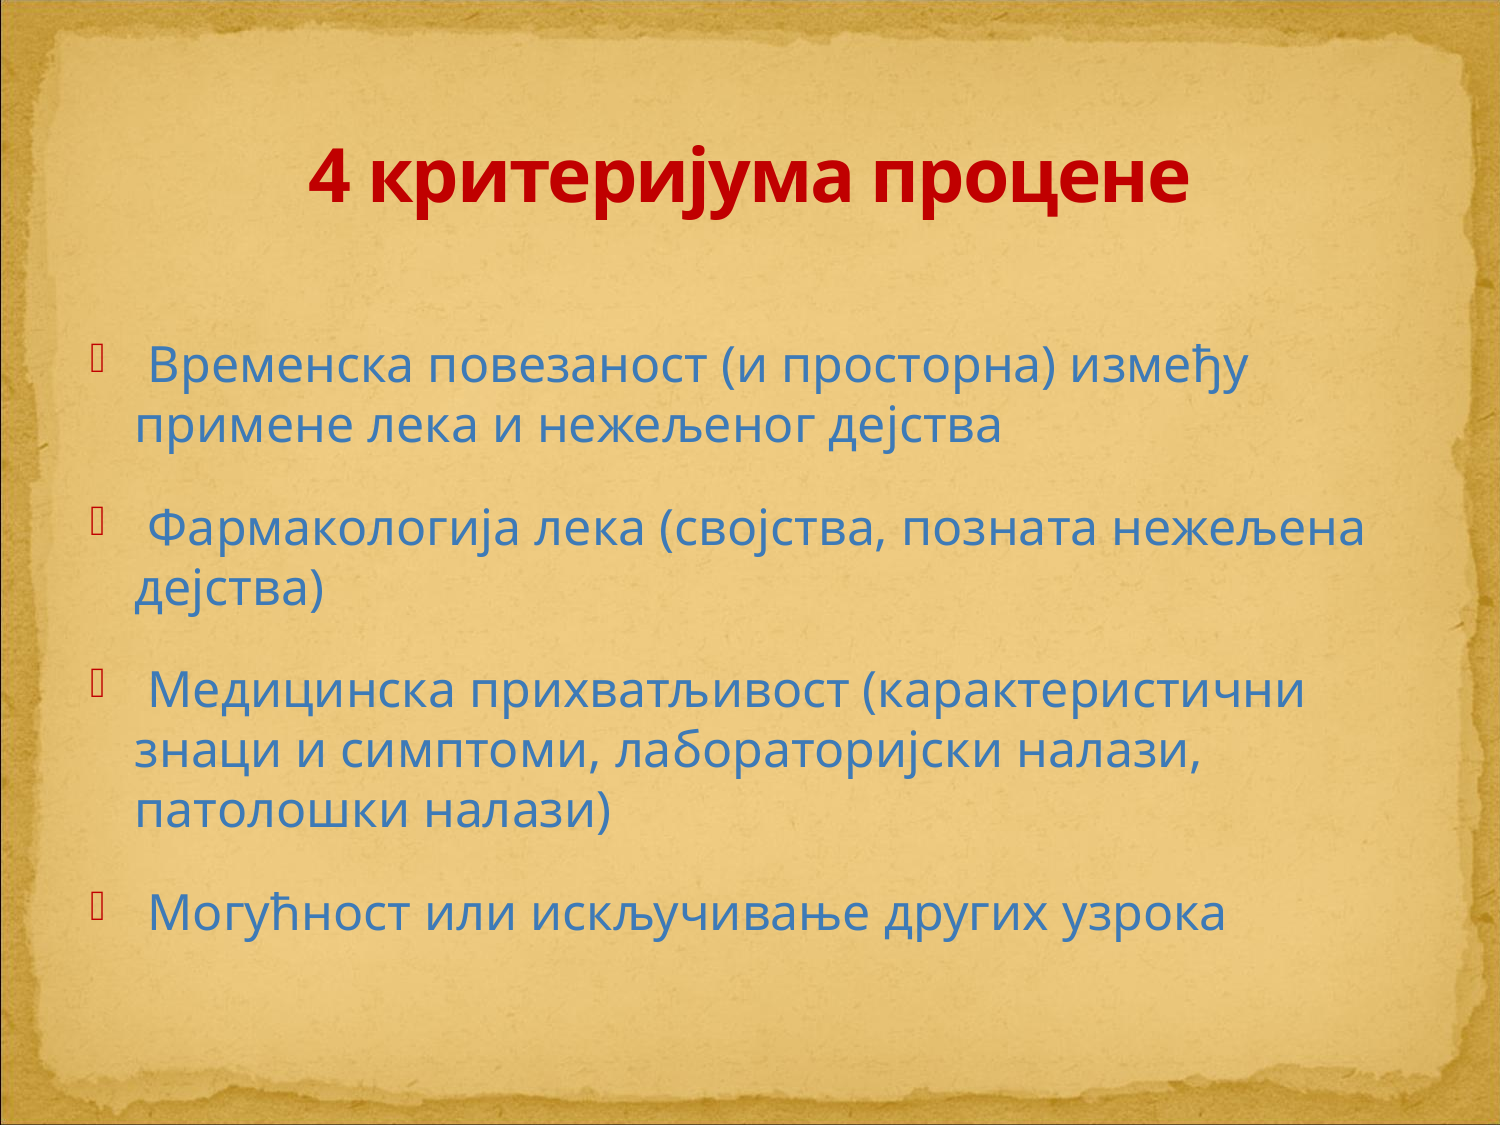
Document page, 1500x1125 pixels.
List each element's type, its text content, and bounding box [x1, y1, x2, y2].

picture [0, 0, 1500, 1125]
list Временска повезаност (и просторна) између примене лека и нежељеног дејства Фармакологија лека (својства, позната нежељена дејства) Медицинска прихватљивост (карактеристични знаци и симптоми, лабораторијски налази, патолошки налази) Могућност или искључивање других узрока [74, 324, 1413, 1125]
title 4 критеријума процене [74, 74, 1425, 225]
